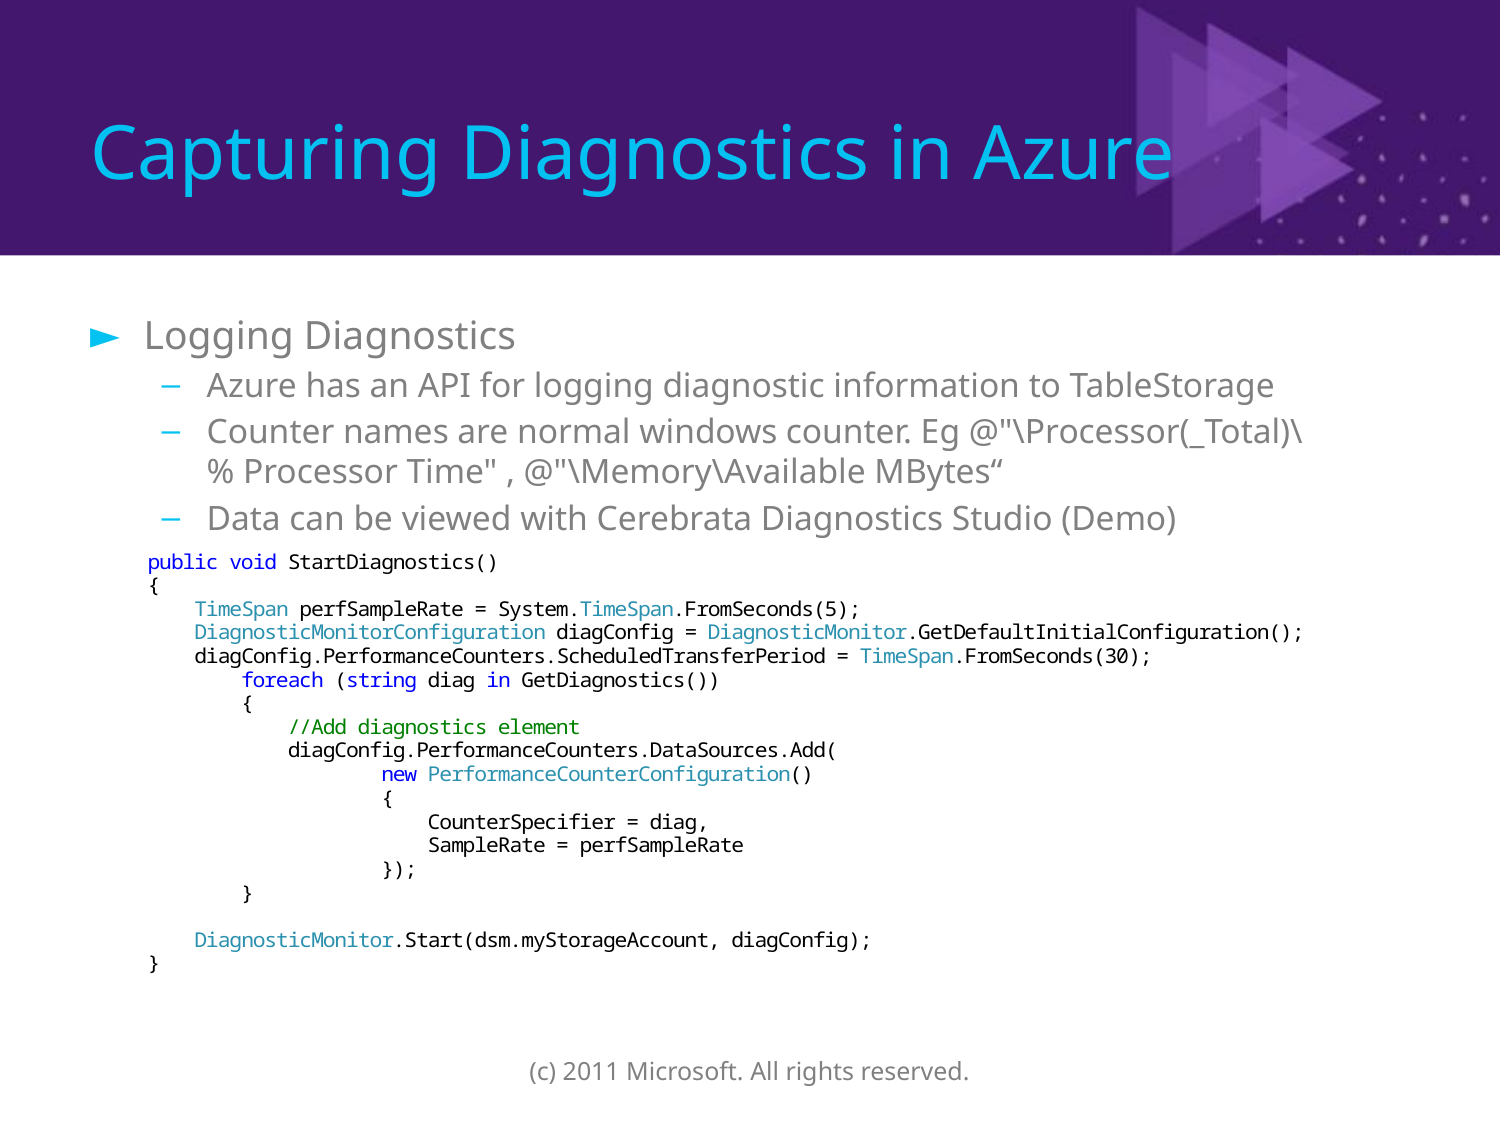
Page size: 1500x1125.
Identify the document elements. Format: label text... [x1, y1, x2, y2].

title Capturing Diagnostics in Azure [75, 56, 1425, 244]
text_box Logging Diagnostics Azure has an API for logging diagnostic information to TableStorage Counter names are normal windows counter. Eg @"\Processor(_Total)\% Processor Time" , @"\Memory\Available MBytes“ Data can be viewed with Cerebrata Diagnostics Studio (Demo) [75, 302, 1400, 551]
footer (c) 2011 Microsoft. All rights reserved. [512, 1042, 988, 1103]
picture [147, 550, 1347, 977]
picture [0, 0, 1500, 255]
